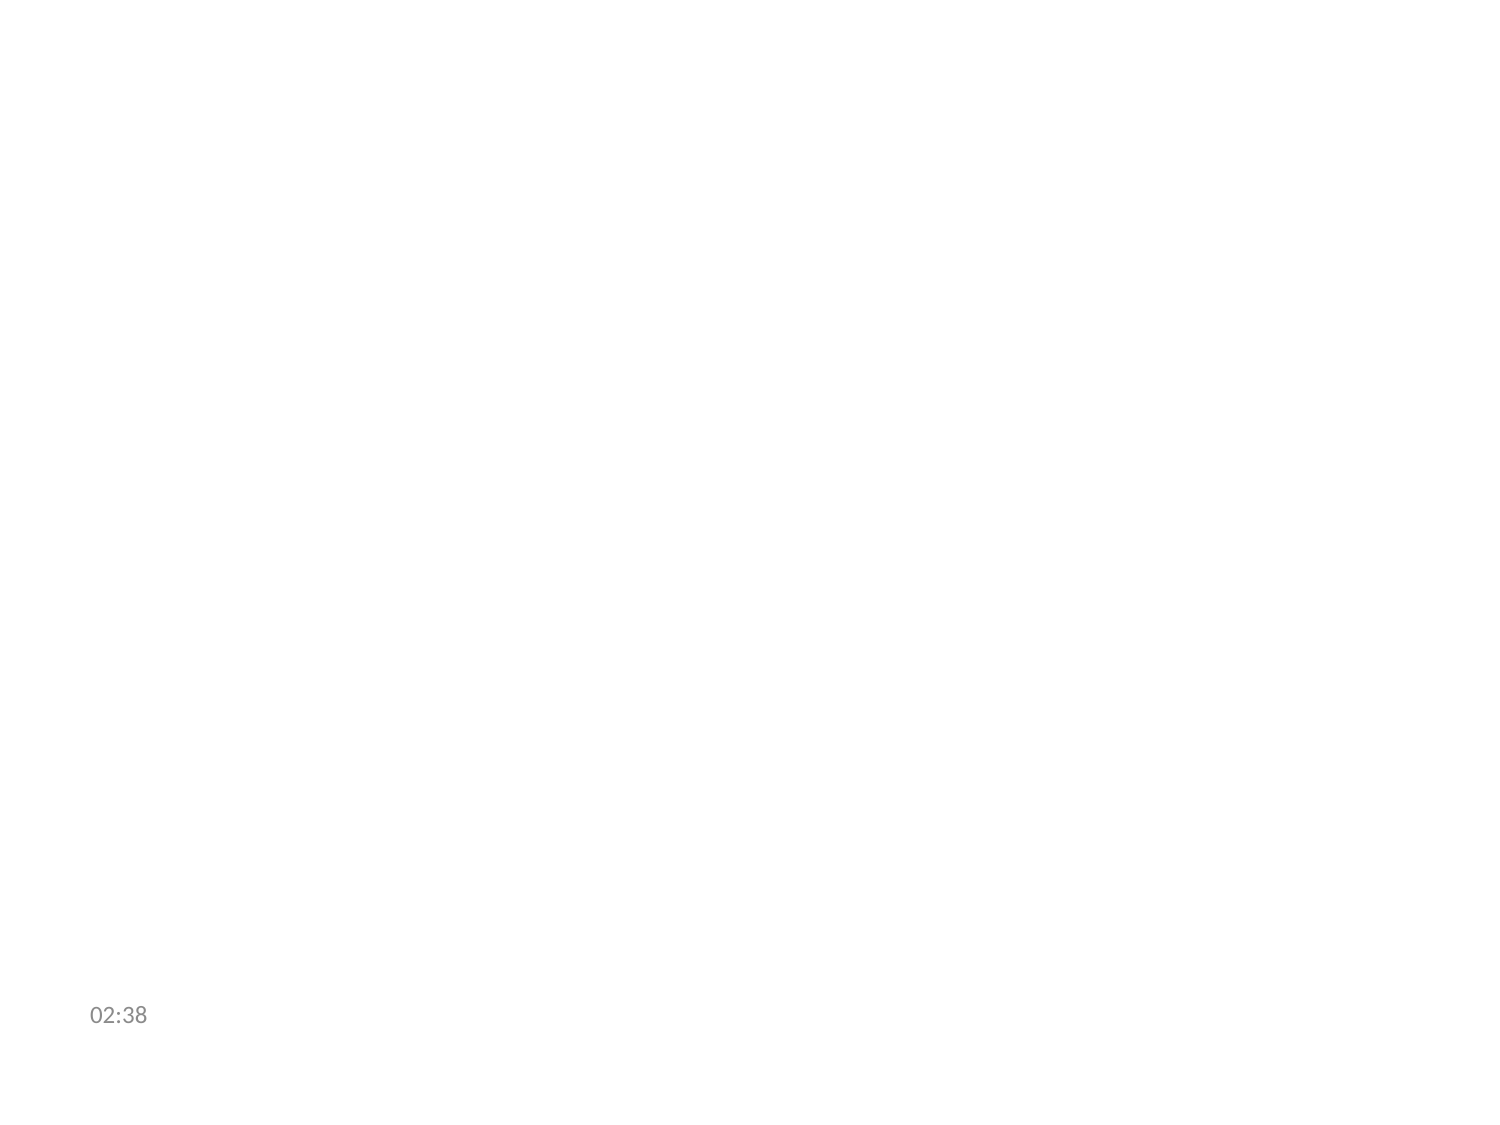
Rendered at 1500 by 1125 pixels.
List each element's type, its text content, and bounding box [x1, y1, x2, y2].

text_box 15:35 [75, 983, 425, 1044]
